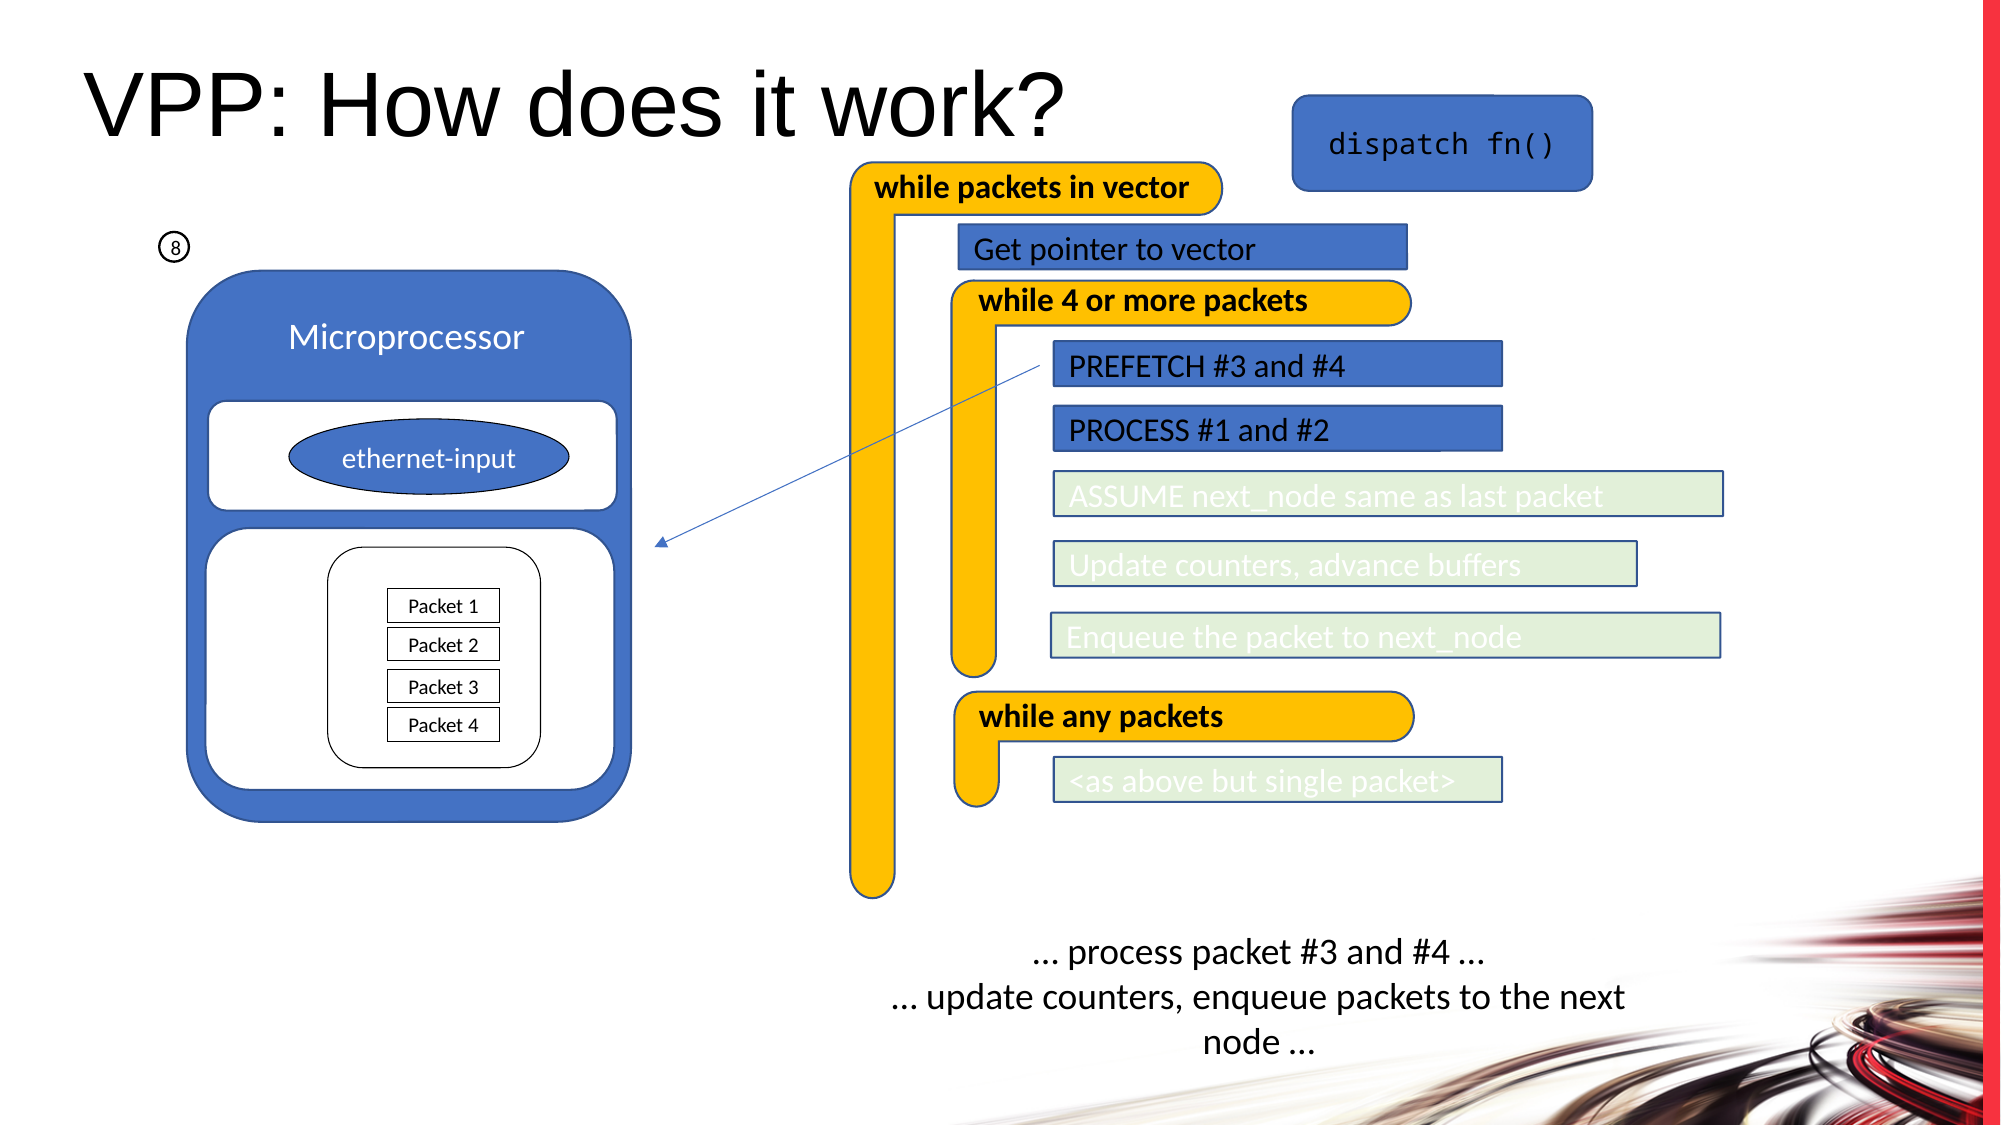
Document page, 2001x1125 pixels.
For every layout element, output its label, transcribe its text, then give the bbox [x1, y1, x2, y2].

text_box while 4 or more packets [963, 270, 1324, 326]
text_box … process packet #3 and #4 … … update counters, enqueue packets to the next node … [857, 919, 1661, 1070]
text_box Packet 2 [386, 627, 500, 662]
text_box while packets in vector [859, 188, 1206, 213]
text_box dispatch fn() [1297, 188, 1587, 192]
text_box ASSUME next_node same as last packet [1052, 470, 1725, 518]
text_box PROCESS #1 and #2 [1052, 404, 1504, 452]
text_box [849, 188, 1224, 365]
text_box [950, 279, 1413, 365]
text_box Packet 4 [386, 707, 500, 742]
text_box [185, 269, 633, 823]
text_box 8 [156, 229, 192, 264]
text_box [654, 365, 1040, 548]
text_box [953, 690, 1415, 808]
text_box Packet 3 [386, 668, 500, 703]
text_box Microprocessor [239, 304, 575, 365]
text_box PREFETCH #3 and #4 [1052, 340, 1504, 388]
picture [0, 0, 1983, 1125]
text_box Get pointer to vector [957, 223, 1409, 271]
text_box Packet 1 [386, 588, 500, 623]
text_box [950, 548, 997, 679]
text_box Enqueue the packet to next_node [1049, 611, 1722, 659]
text_box ethernet-input [287, 417, 571, 496]
title VPP: How does it work? [68, 27, 1849, 188]
text_box Update counters, advance buffers [1052, 540, 1638, 588]
text_box <as above but single packet> [1052, 755, 1504, 803]
text_box [849, 548, 896, 900]
text_box [204, 526, 616, 791]
text_box [326, 546, 542, 769]
text_box while any packets [964, 687, 1239, 742]
text_box [206, 399, 618, 512]
